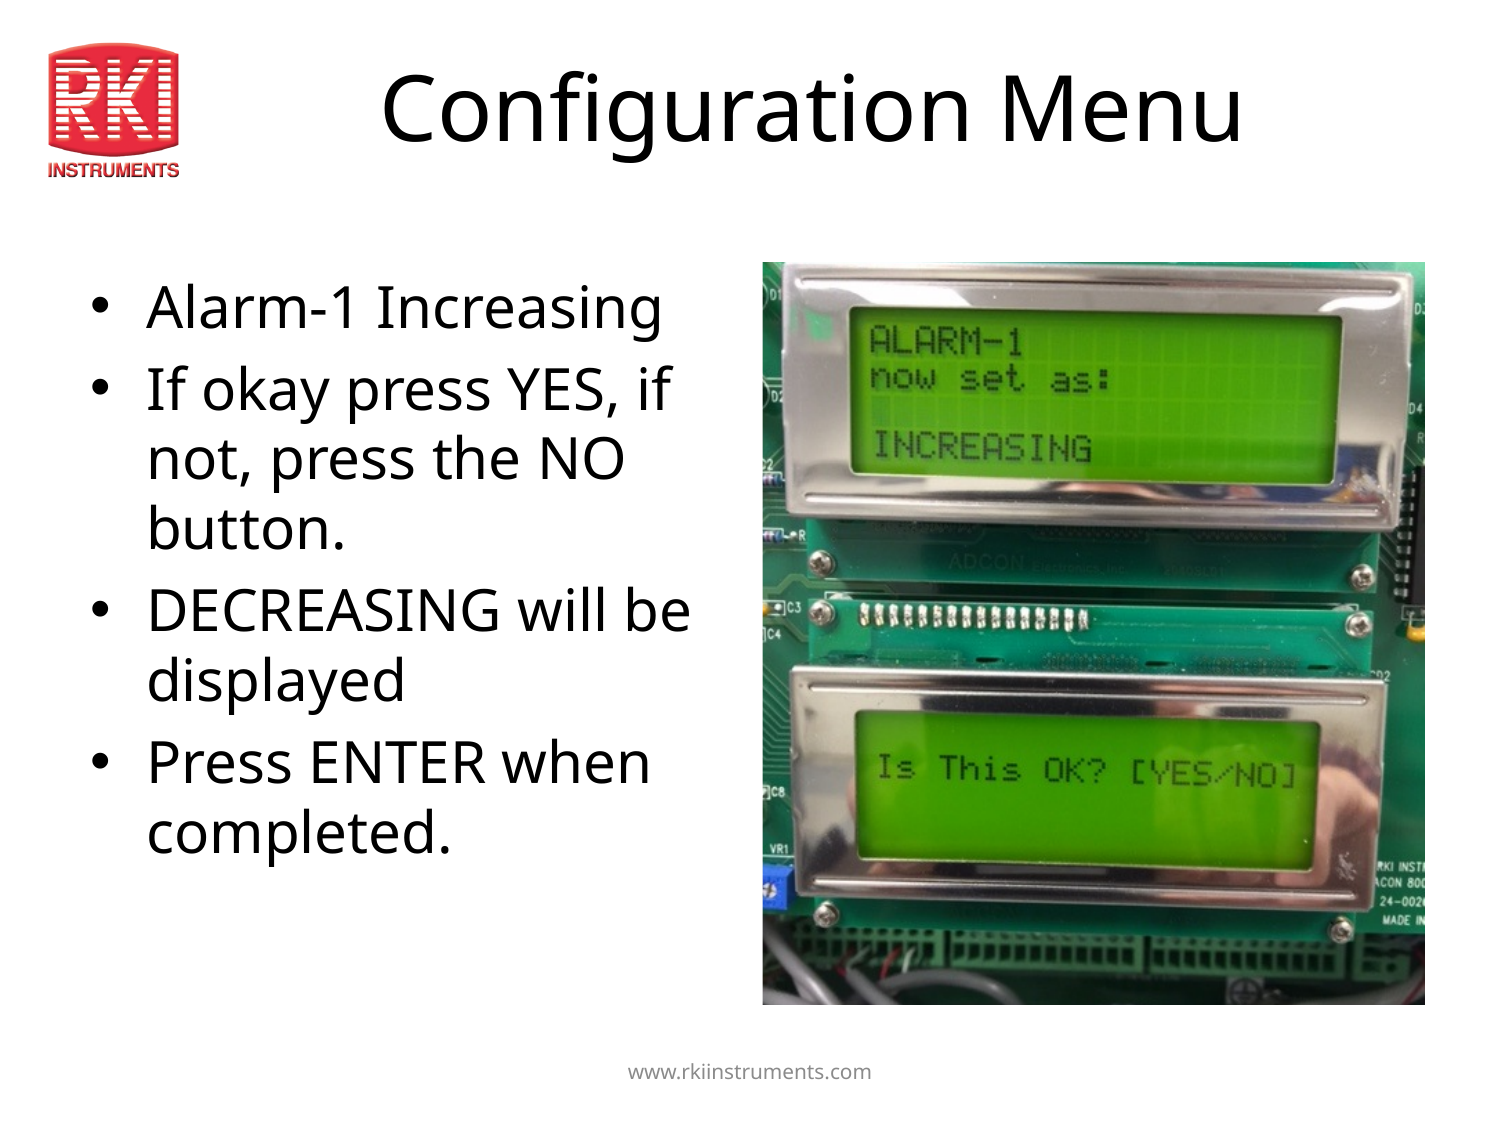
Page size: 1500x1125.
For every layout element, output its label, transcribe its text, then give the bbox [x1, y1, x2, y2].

list Alarm-1 Increasing If okay press YES, if not, press the NO button. DECREASING will be displayed Press ENTER when completed. [75, 262, 738, 1005]
title Configuration Menu [175, 49, 1451, 161]
picture [37, 37, 188, 184]
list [762, 262, 1426, 1006]
footer www.rkiinstruments.com [512, 1042, 988, 1103]
